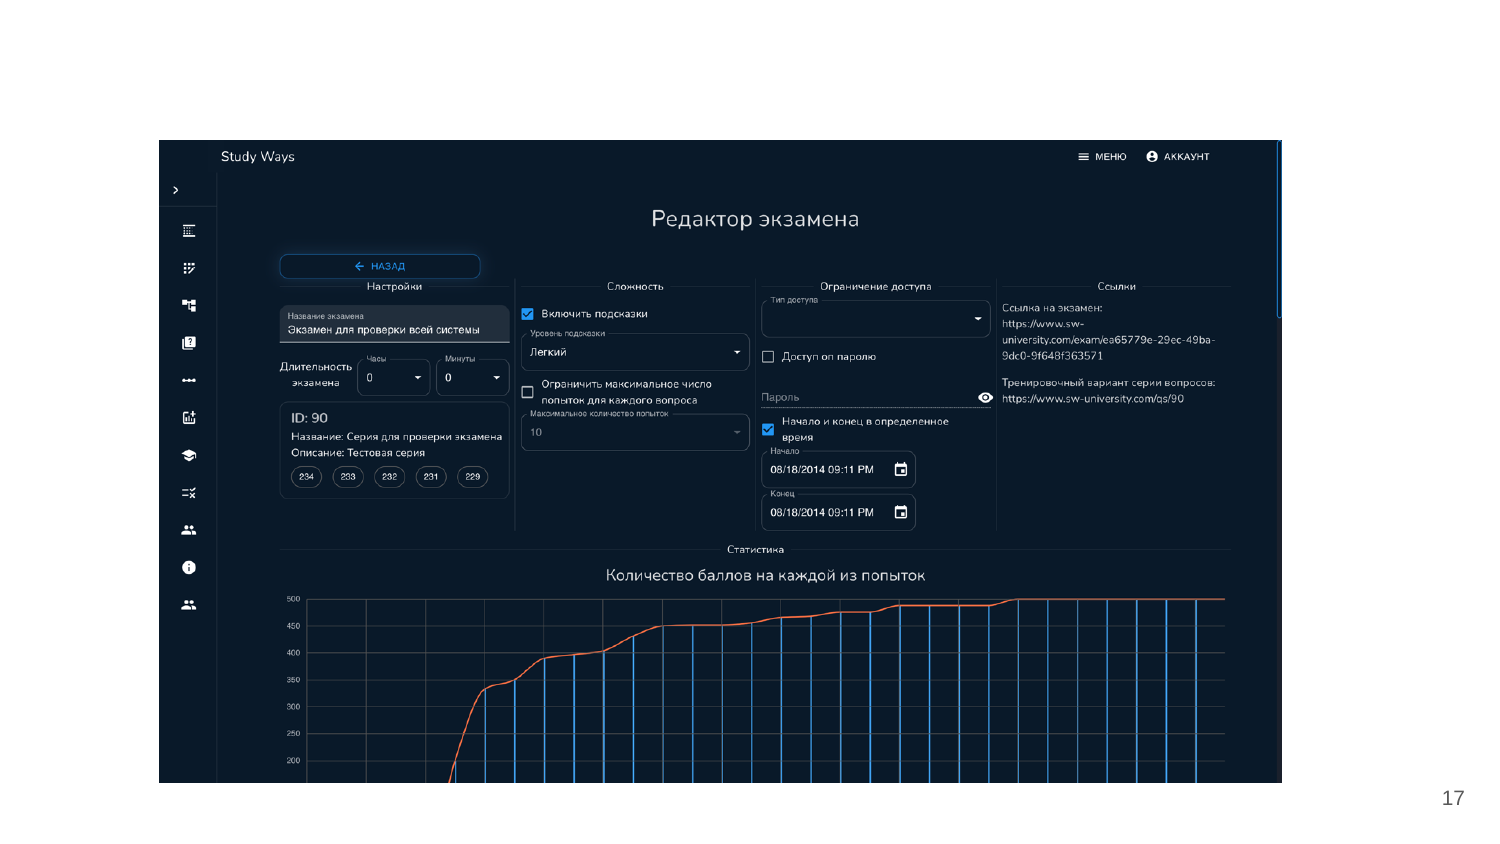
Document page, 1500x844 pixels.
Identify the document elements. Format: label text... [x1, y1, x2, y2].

picture [159, 140, 1282, 783]
slide_number 17 [1389, 764, 1480, 830]
